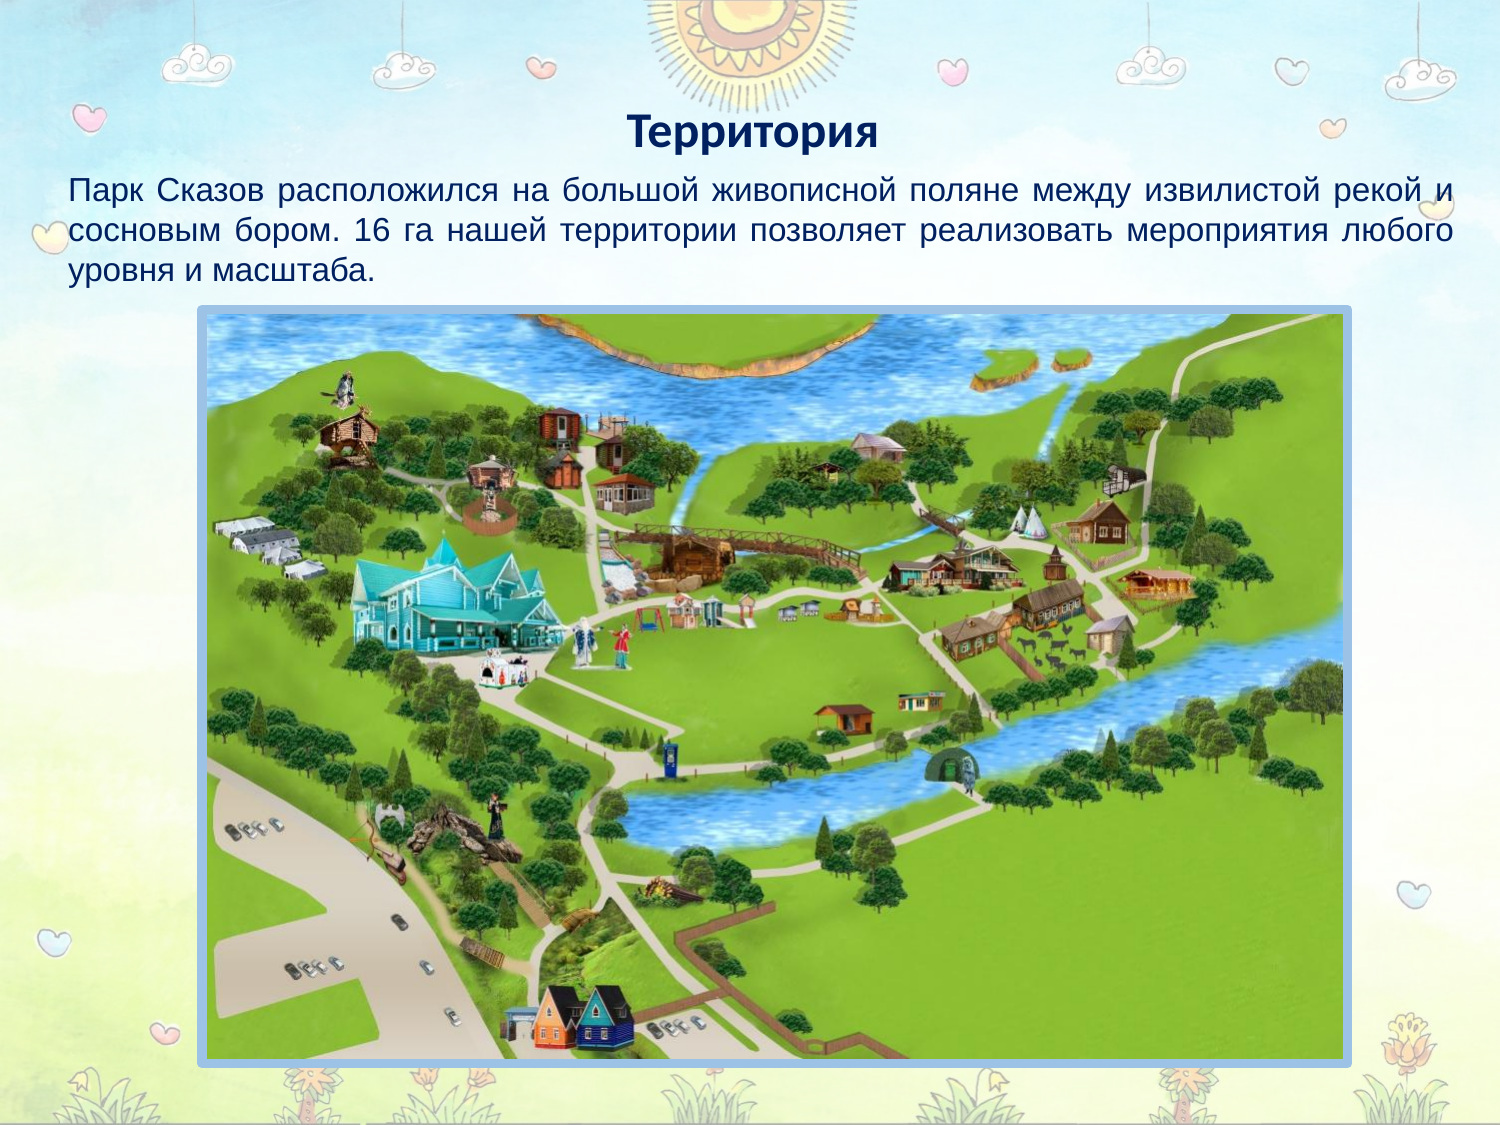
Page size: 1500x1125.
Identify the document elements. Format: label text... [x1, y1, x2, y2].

title Территория [100, 101, 1406, 161]
text_box Парк Сказов расположился на большой живописной поляне между извилистой рекой и сосновым бором. 16 га нашей территории позволяет реализовать мероприятия любого уровня и масштаба. [53, 160, 1471, 298]
picture [206, 314, 1344, 1059]
